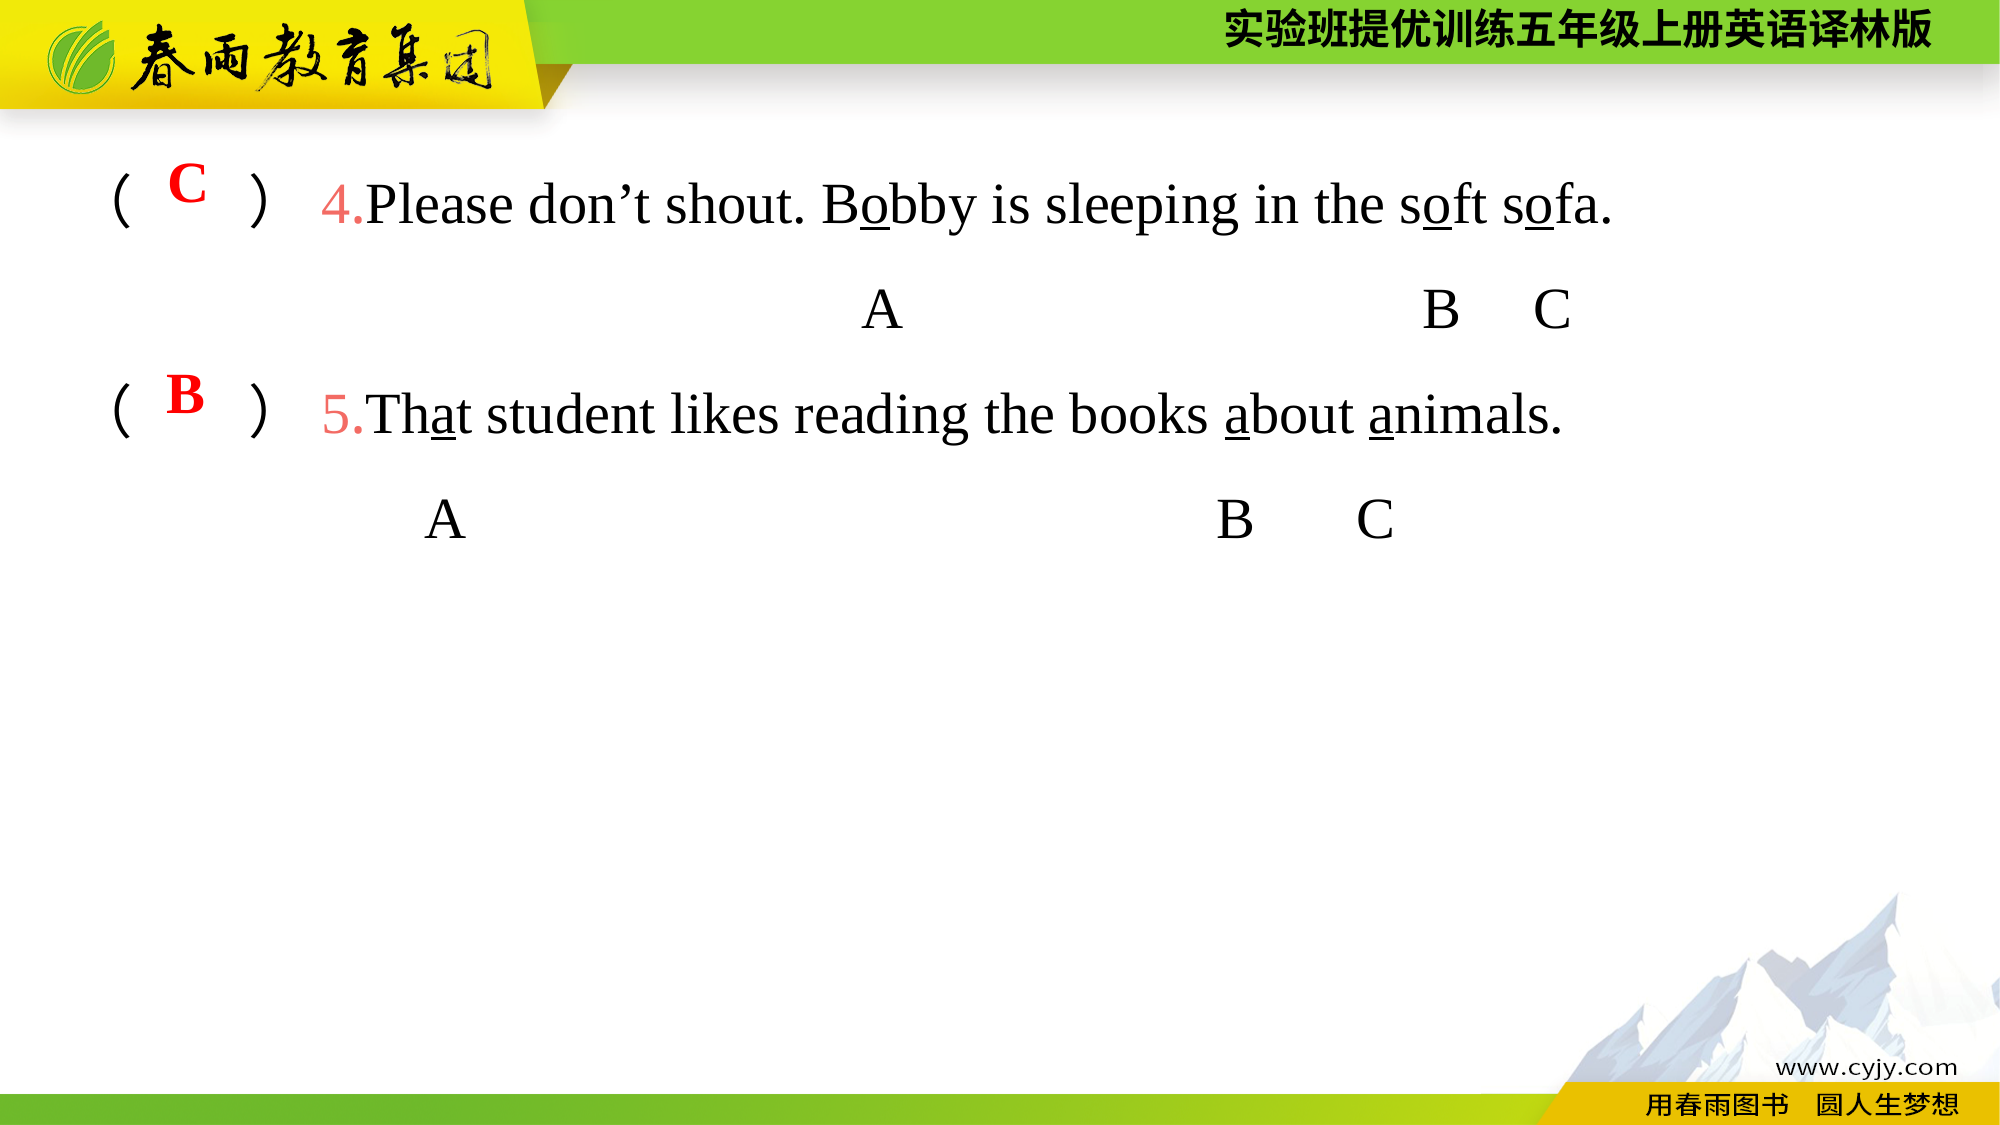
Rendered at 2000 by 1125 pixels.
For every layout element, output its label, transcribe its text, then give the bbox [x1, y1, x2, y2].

picture [0, 0, 2000, 1125]
text_box C [153, 137, 225, 222]
text_box B [151, 348, 220, 433]
list （ ）4.Please don’t shout. Bobby is sleeping in the soft sofa. A B C （ ）5.That student likes reading the books about animals. A B C [59, 122, 1944, 549]
